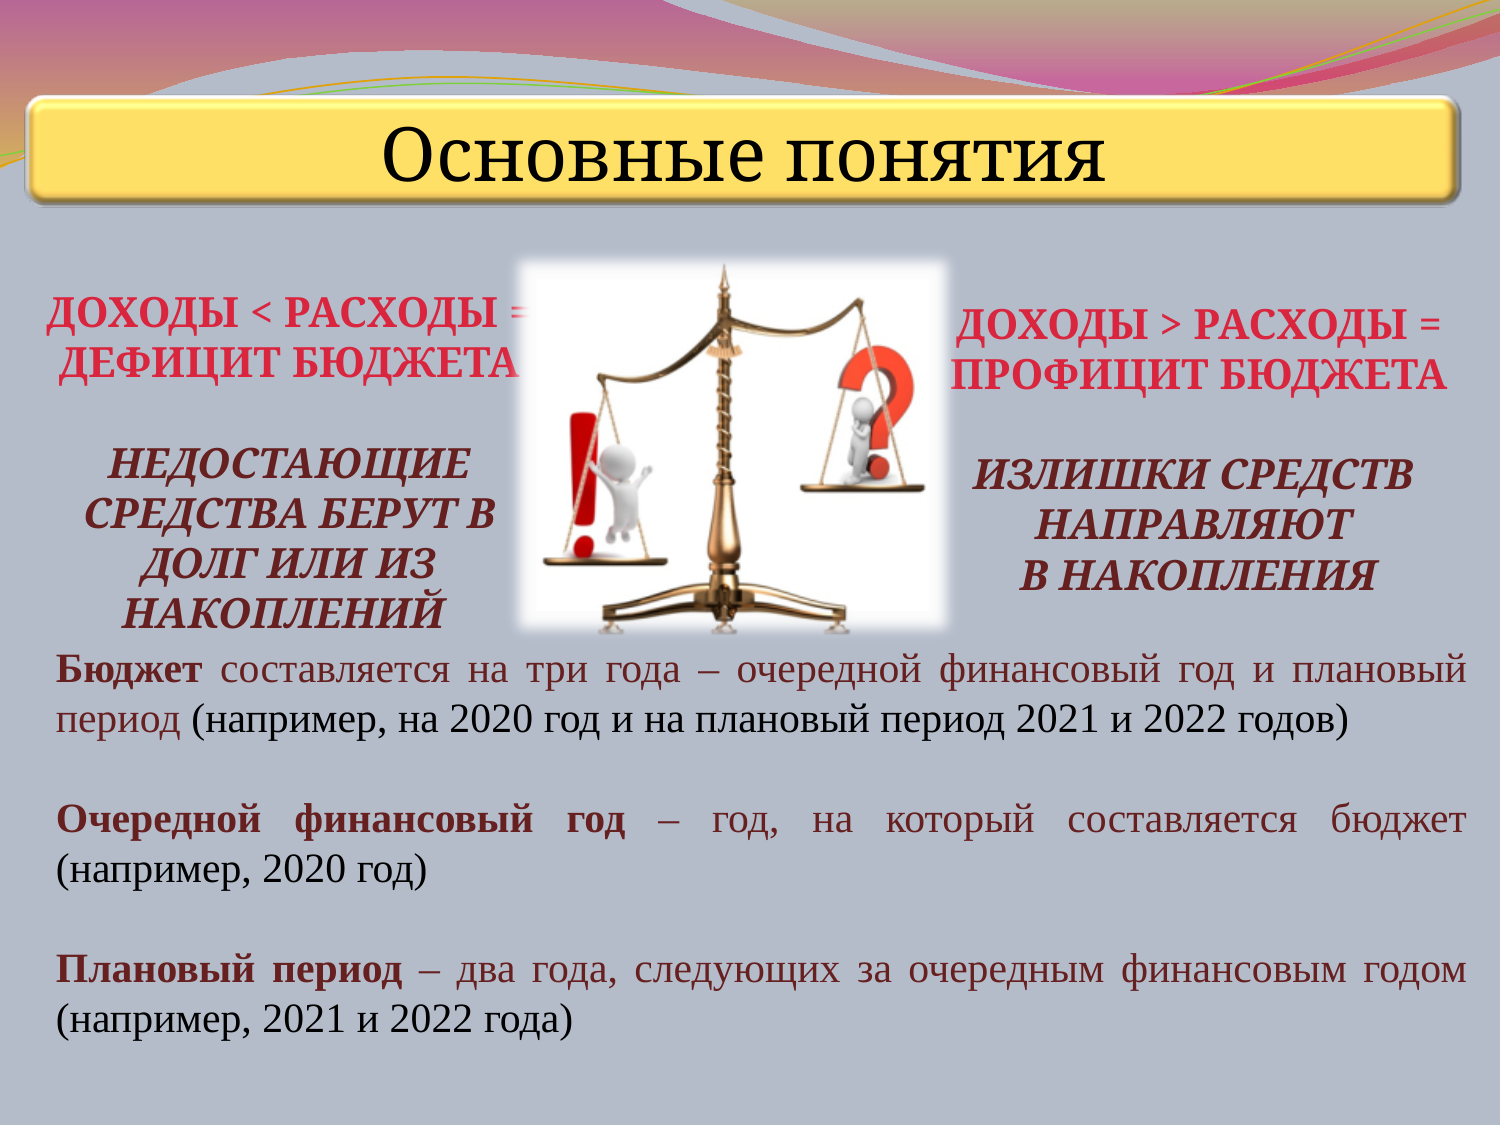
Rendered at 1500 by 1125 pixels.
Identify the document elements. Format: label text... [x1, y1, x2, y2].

text_box Бюджет составляется на три года – очередной финансовый год и плановый период (например, на 2020 год и на плановый период 2021 и 2022 годов) Очередной финансовый год – год, на который составляется бюджет (например, 2020 год) Плановый период – два года, следующих за очередным финансовым годом (например, 2021 и 2022 года) [41, 633, 1483, 1049]
picture [501, 243, 965, 647]
text_box ДОХОДЫ > РАСХОДЫ = ПРОФИЦИТ БЮДЖЕТА ИЗЛИШКИ СРЕДСТВ НАПРАВЛЯЮТ В НАКОПЛЕНИЯ [972, 290, 1471, 606]
text_box ДОХОДЫ < РАСХОДЫ = ДЕФИЦИТ БЮДЖЕТА НЕДОСТАЮЩИЕ СРЕДСТВА БЕРУТ В ДОЛГ ИЛИ ИЗ НАКОПЛЕНИЙ [29, 278, 494, 644]
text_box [23, 93, 1463, 209]
